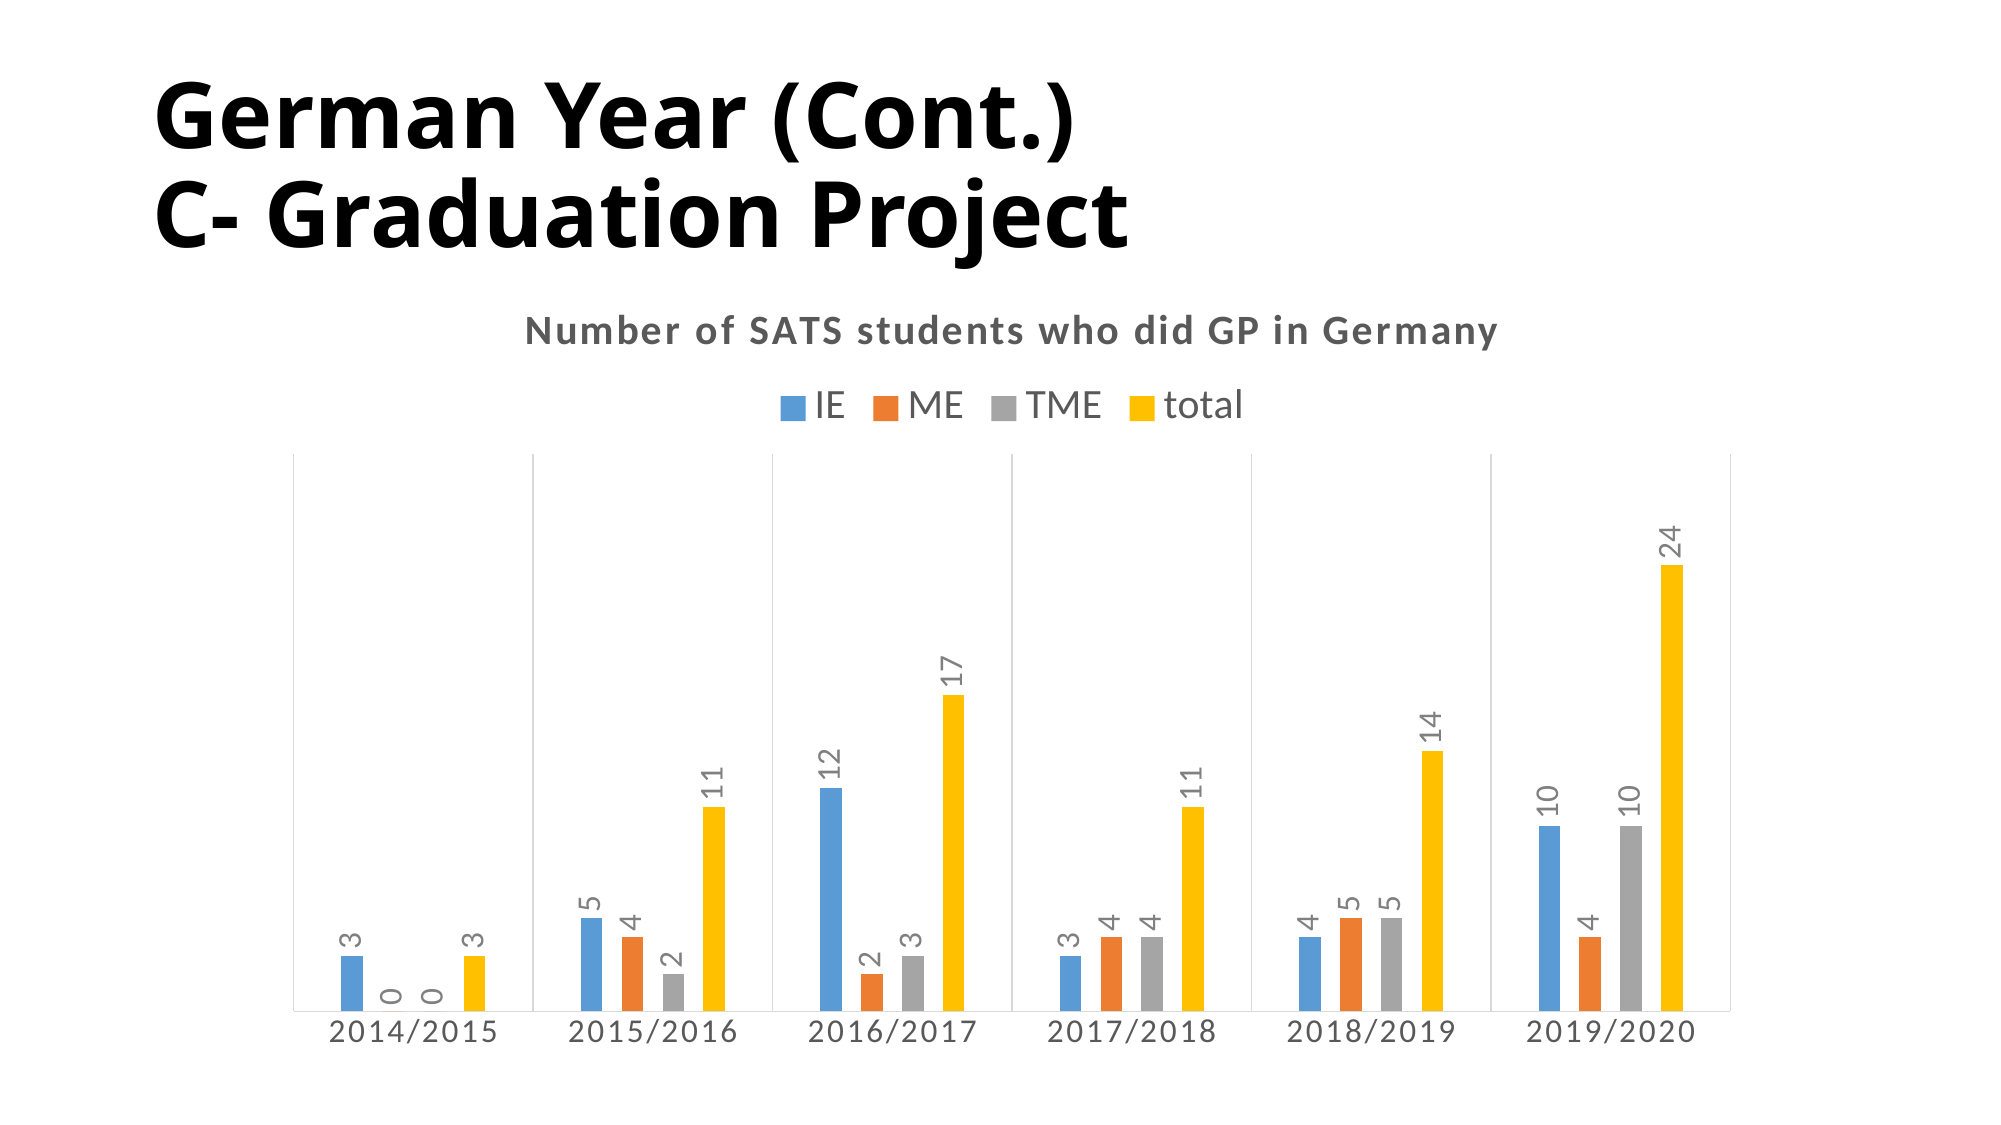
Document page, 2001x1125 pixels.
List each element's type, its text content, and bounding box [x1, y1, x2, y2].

chart [263, 277, 1761, 1066]
title German Year (Cont.) C- Graduation Project [137, 59, 1863, 278]
